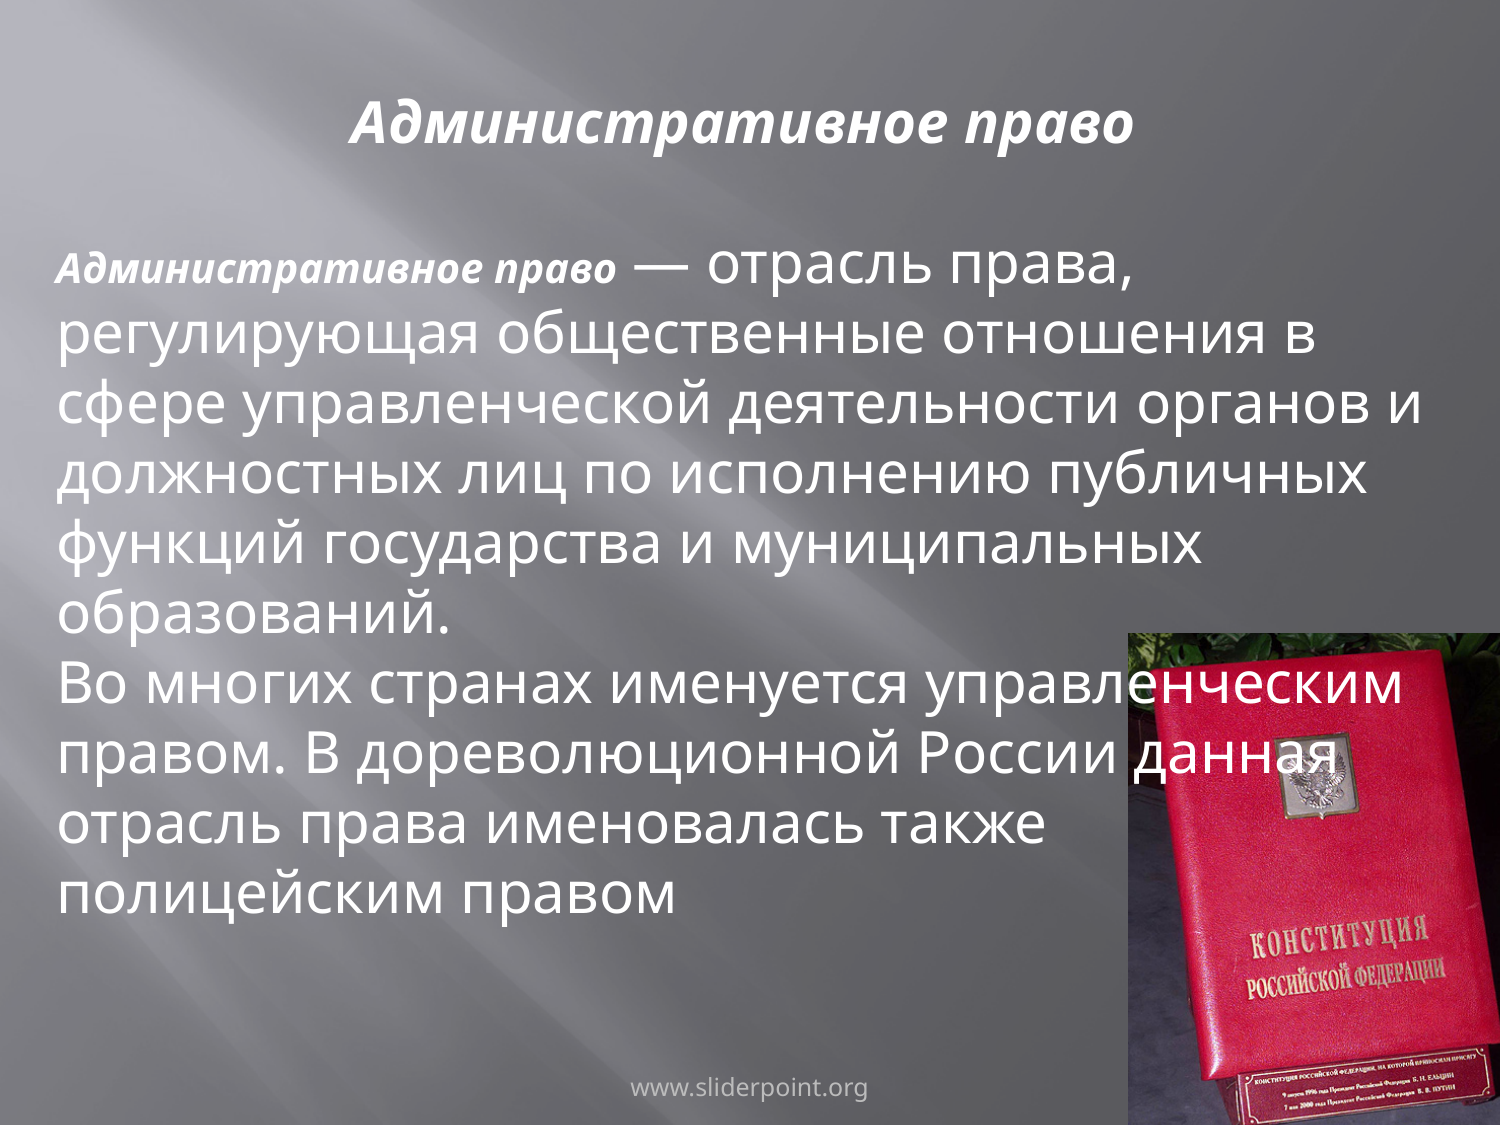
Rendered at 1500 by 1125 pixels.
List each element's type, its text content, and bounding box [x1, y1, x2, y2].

text_box Административное право Административное право — отрасль права, регулирующая общественные отношения в сфере управленческой деятельности органов и должностных лиц по исполнению публичных функций государства и муниципальных образований. Во многих странах именуется управленческим правом. В дореволюционной России данная отрасль права именовалась также полицейским правом [41, 78, 1447, 1003]
picture [1127, 633, 1500, 1125]
footer www.sliderpoint.org [512, 1052, 988, 1113]
